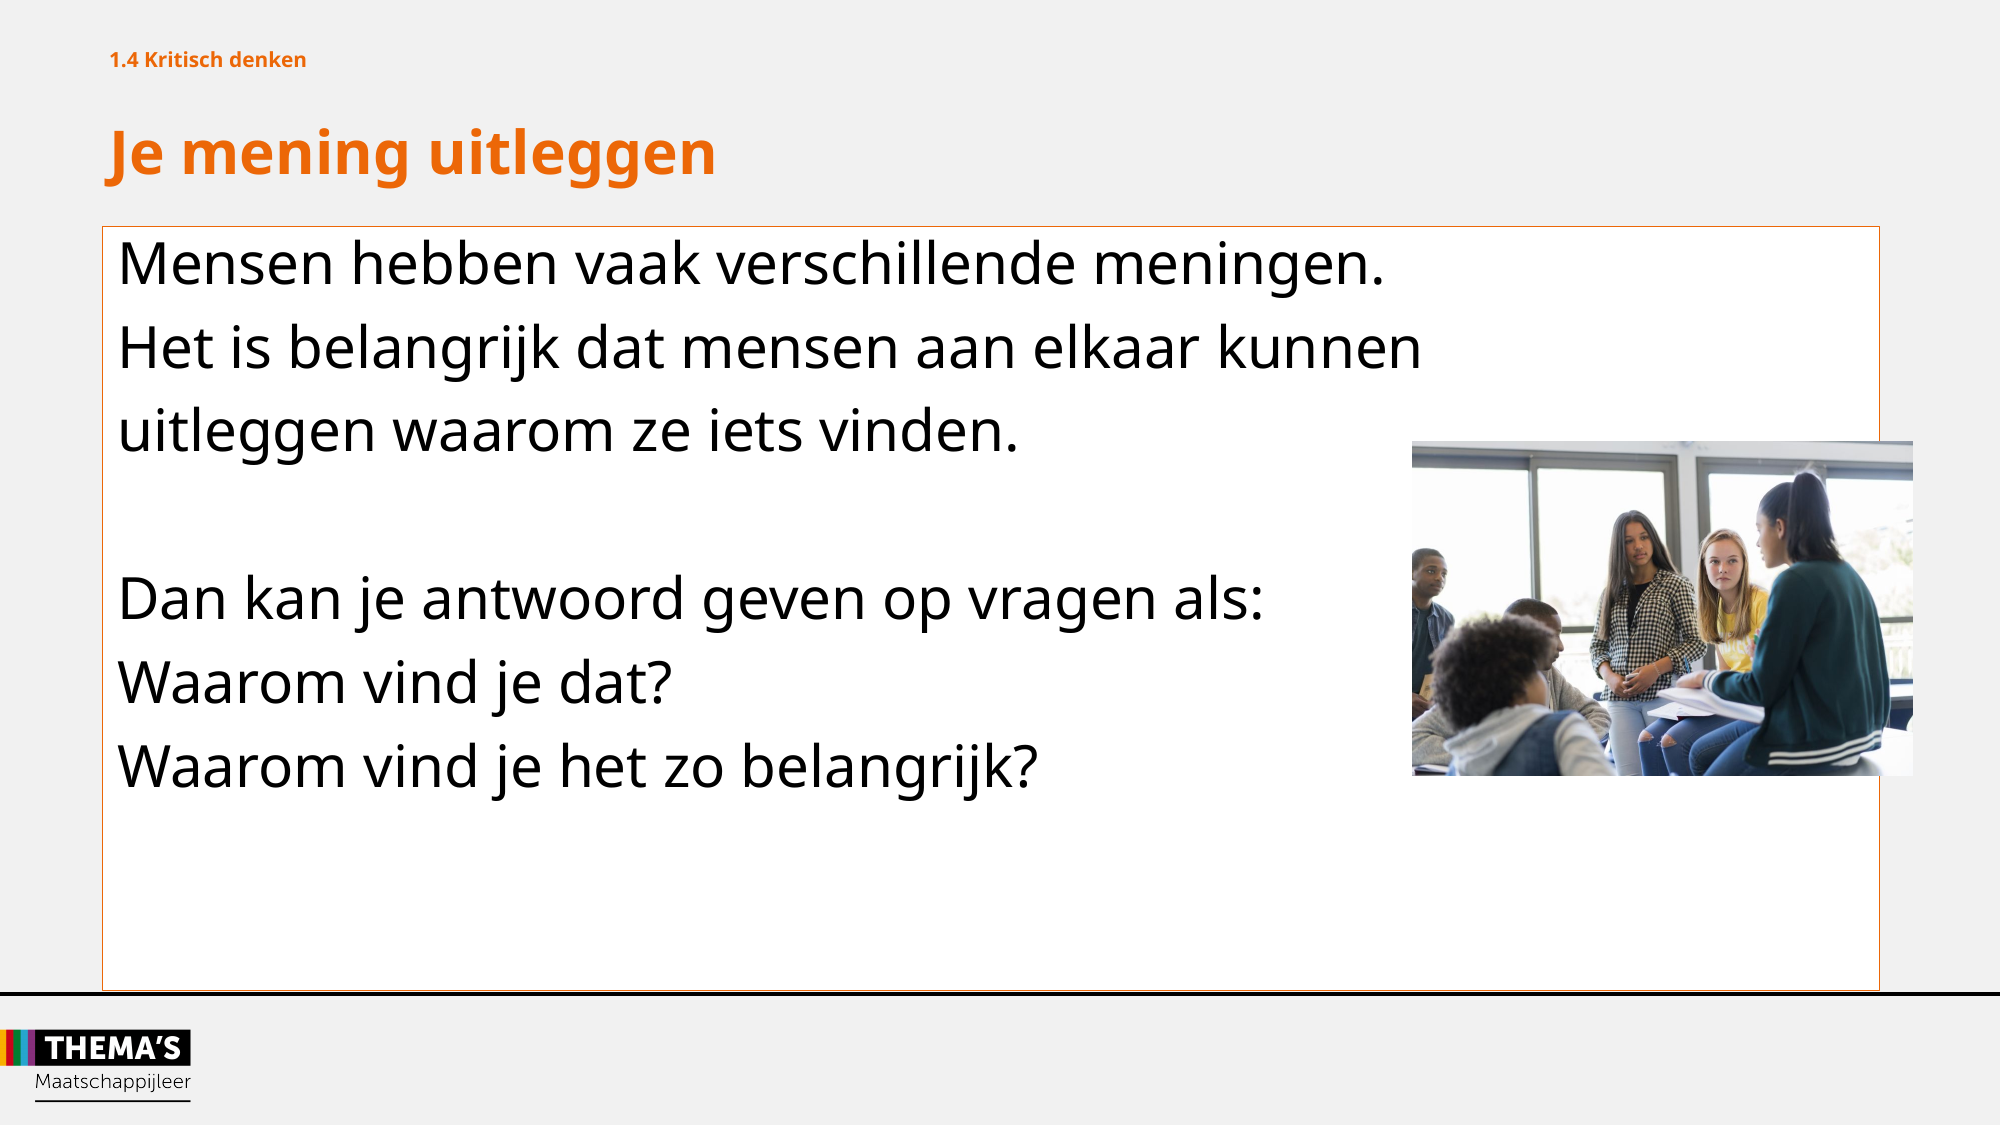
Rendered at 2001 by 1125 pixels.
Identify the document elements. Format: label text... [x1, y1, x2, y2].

list Je mening uitleggen [94, 114, 1879, 205]
picture [0, 993, 203, 1125]
picture [1412, 441, 1913, 776]
list 1.4 Kritisch denken [94, 33, 941, 88]
list Mensen hebben vaak verschillende meningen. Het is belangrijk dat mensen aan elkaar kunnen uitleggen waarom ze iets vinden. Dan kan je antwoord geven op vragen als: Waarom vind je dat? Waarom vind je het zo belangrijk? [102, 226, 1880, 991]
